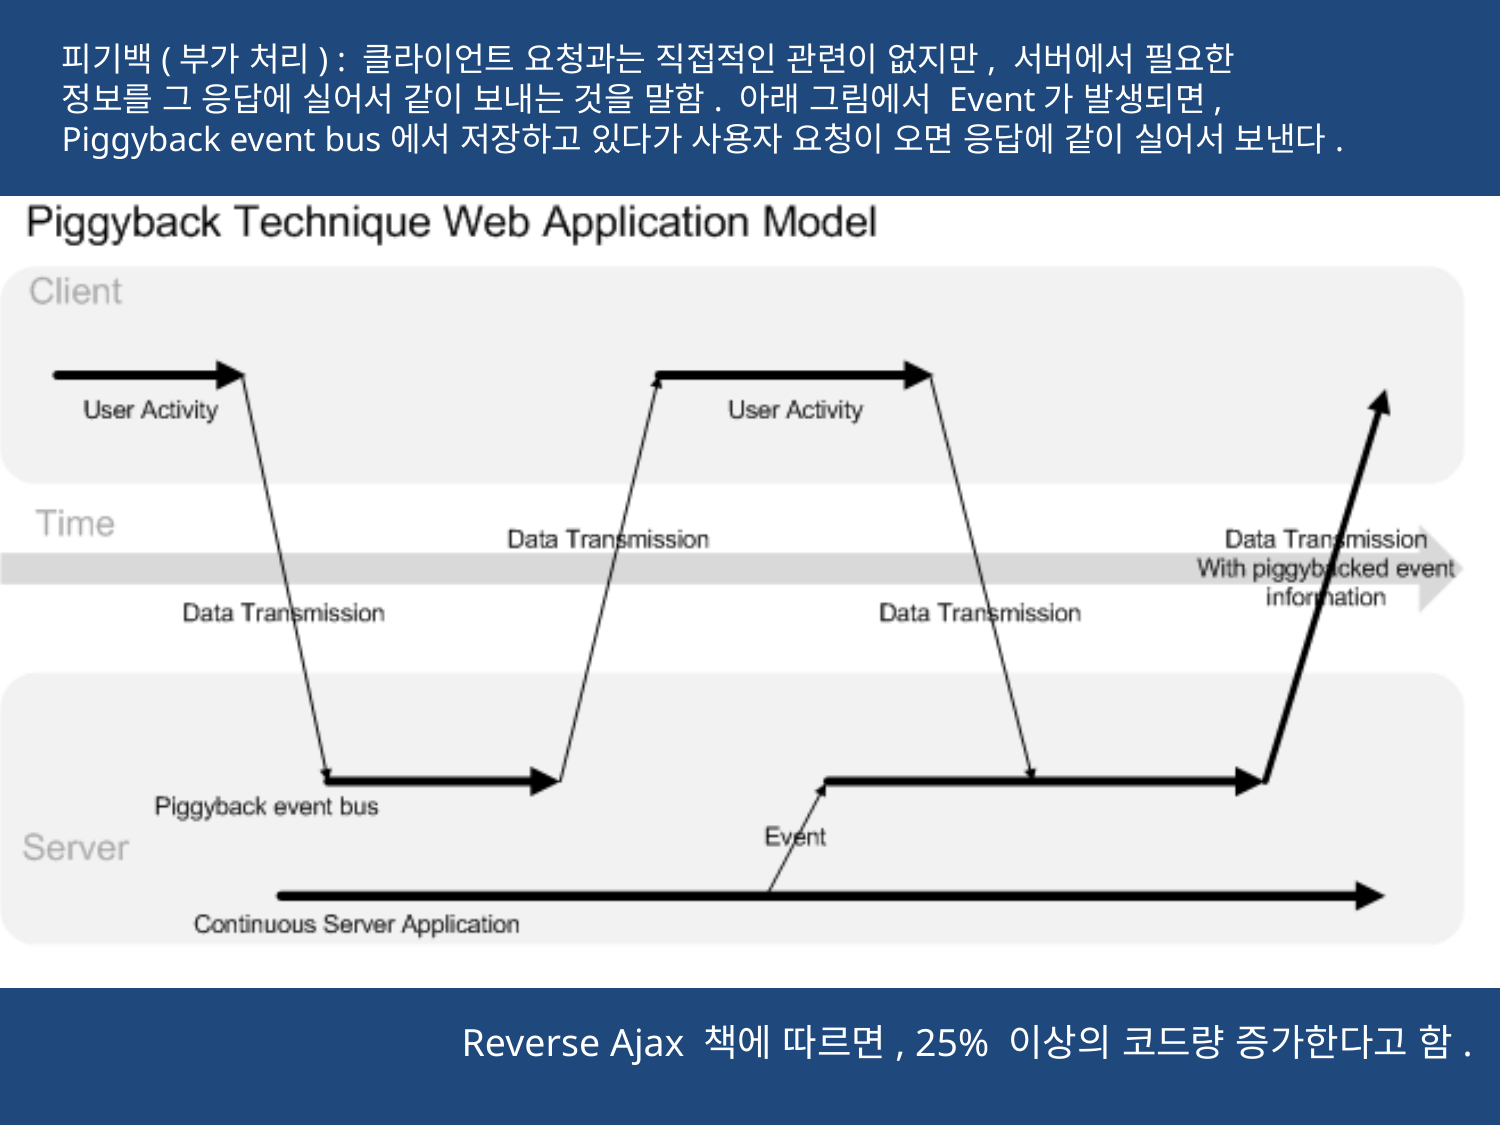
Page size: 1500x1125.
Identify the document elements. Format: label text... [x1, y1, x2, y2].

picture [0, 196, 1500, 988]
text_box 피기백(부가 처리) : 클라이언트 요청과는 직접적인 관련이 없지만, 서버에서 필요한 정보를 그 응답에 실어서 같이 보내는 것을 말함. 아래 그림에서 Event가 발생되면, Piggyback event bus에서 저장하고 있다가 사용자 요청이 오면 응답에 같이 실어서 보낸다. [46, 30, 1368, 166]
text_box Reverse Ajax 책에 따르면, 25% 이상의 코드량 증가한다고 함. [446, 1011, 1488, 1072]
